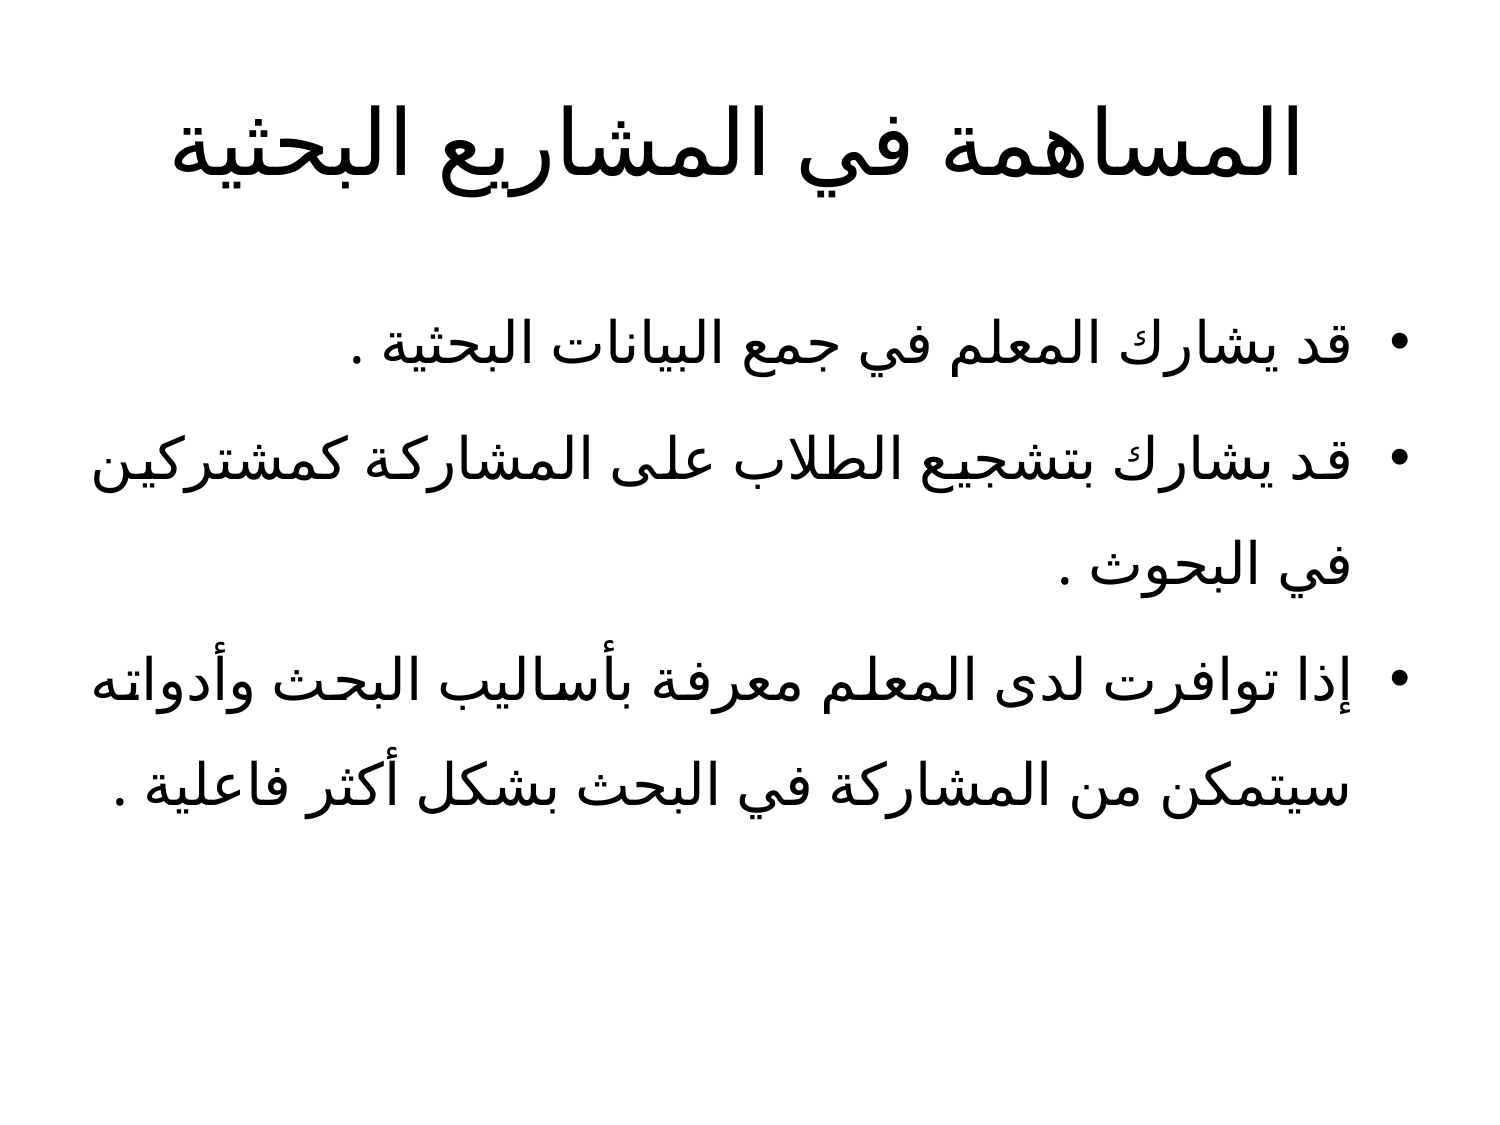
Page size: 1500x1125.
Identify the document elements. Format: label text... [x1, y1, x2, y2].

list قد يشارك المعلم في جمع البيانات البحثية . قد يشارك بتشجيع الطلاب على المشاركة كمشتركين في البحوث . إذا توافرت لدى المعلم معرفة بأساليب البحث وأدواته سيتمكن من المشاركة في البحث بشكل أكثر فاعلية . [75, 262, 1425, 1005]
title المساهمة في المشاريع البحثية [75, 45, 1425, 233]
